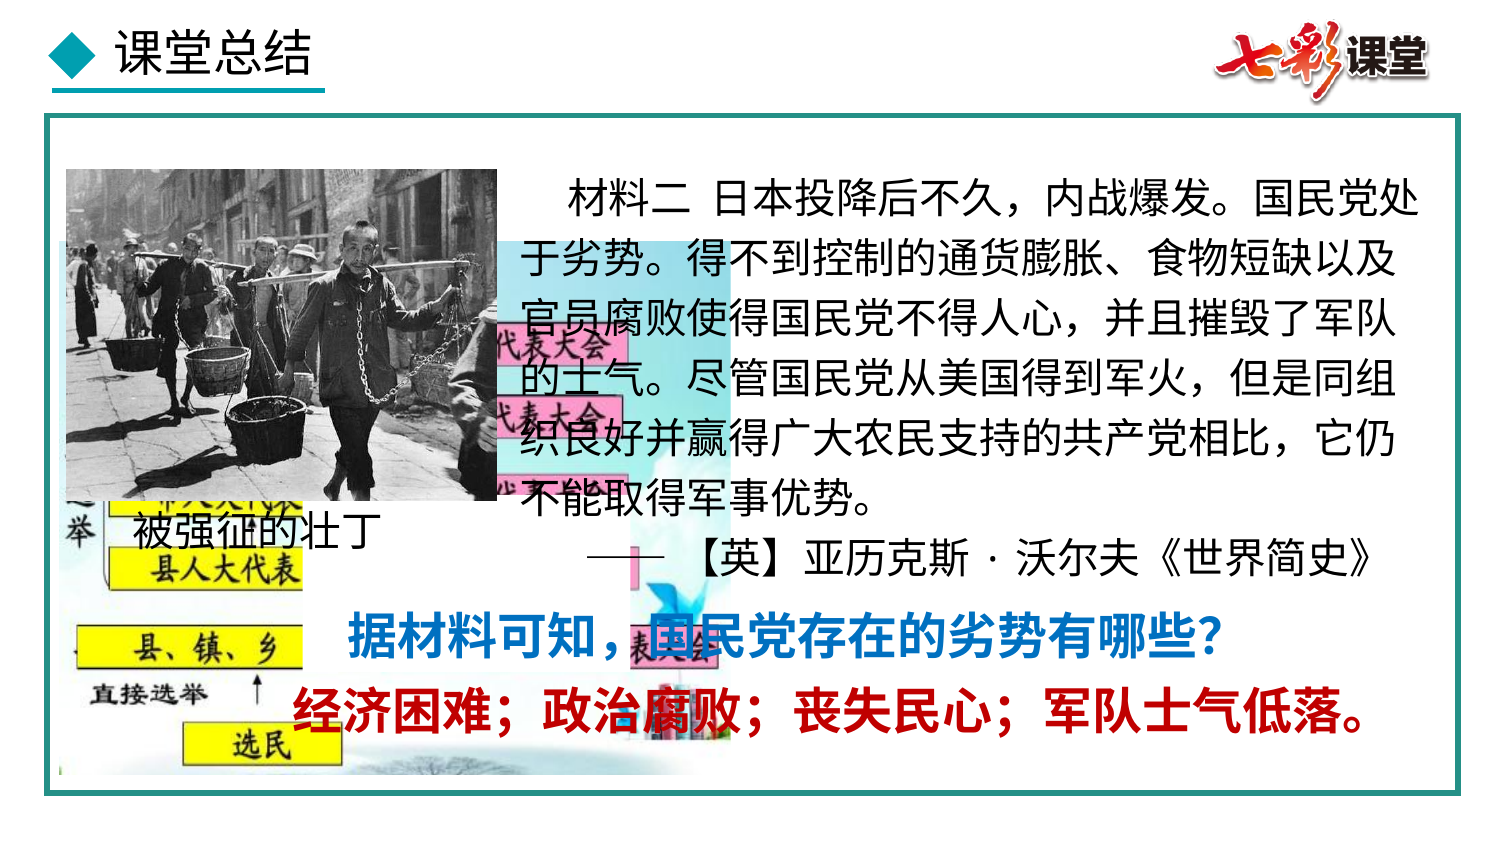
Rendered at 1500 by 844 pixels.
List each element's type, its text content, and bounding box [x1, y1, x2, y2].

text_box 材料二 日本投降后不久，内战爆发。国民党处于劣势。得不到控制的通货膨胀、食物短缺以及官员腐败使得国民党不得人心，并且摧毁了军队的士气。尽管国民党从美国得到军火，但是同组织良好并赢得广大农民支持的共产党相比，它仍不能取得军事优势。 ——【英】亚历克斯·沃尔夫《世界简史》 [508, 155, 1442, 588]
picture [65, 169, 498, 501]
picture [1210, 15, 1434, 106]
text_box 据材料可知，国民党存在的劣势有哪些？ [732, 598, 1246, 670]
text_box 经济困难；政治腐败；丧失民心；军队士气低落。 [732, 673, 1392, 746]
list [58, 240, 732, 775]
